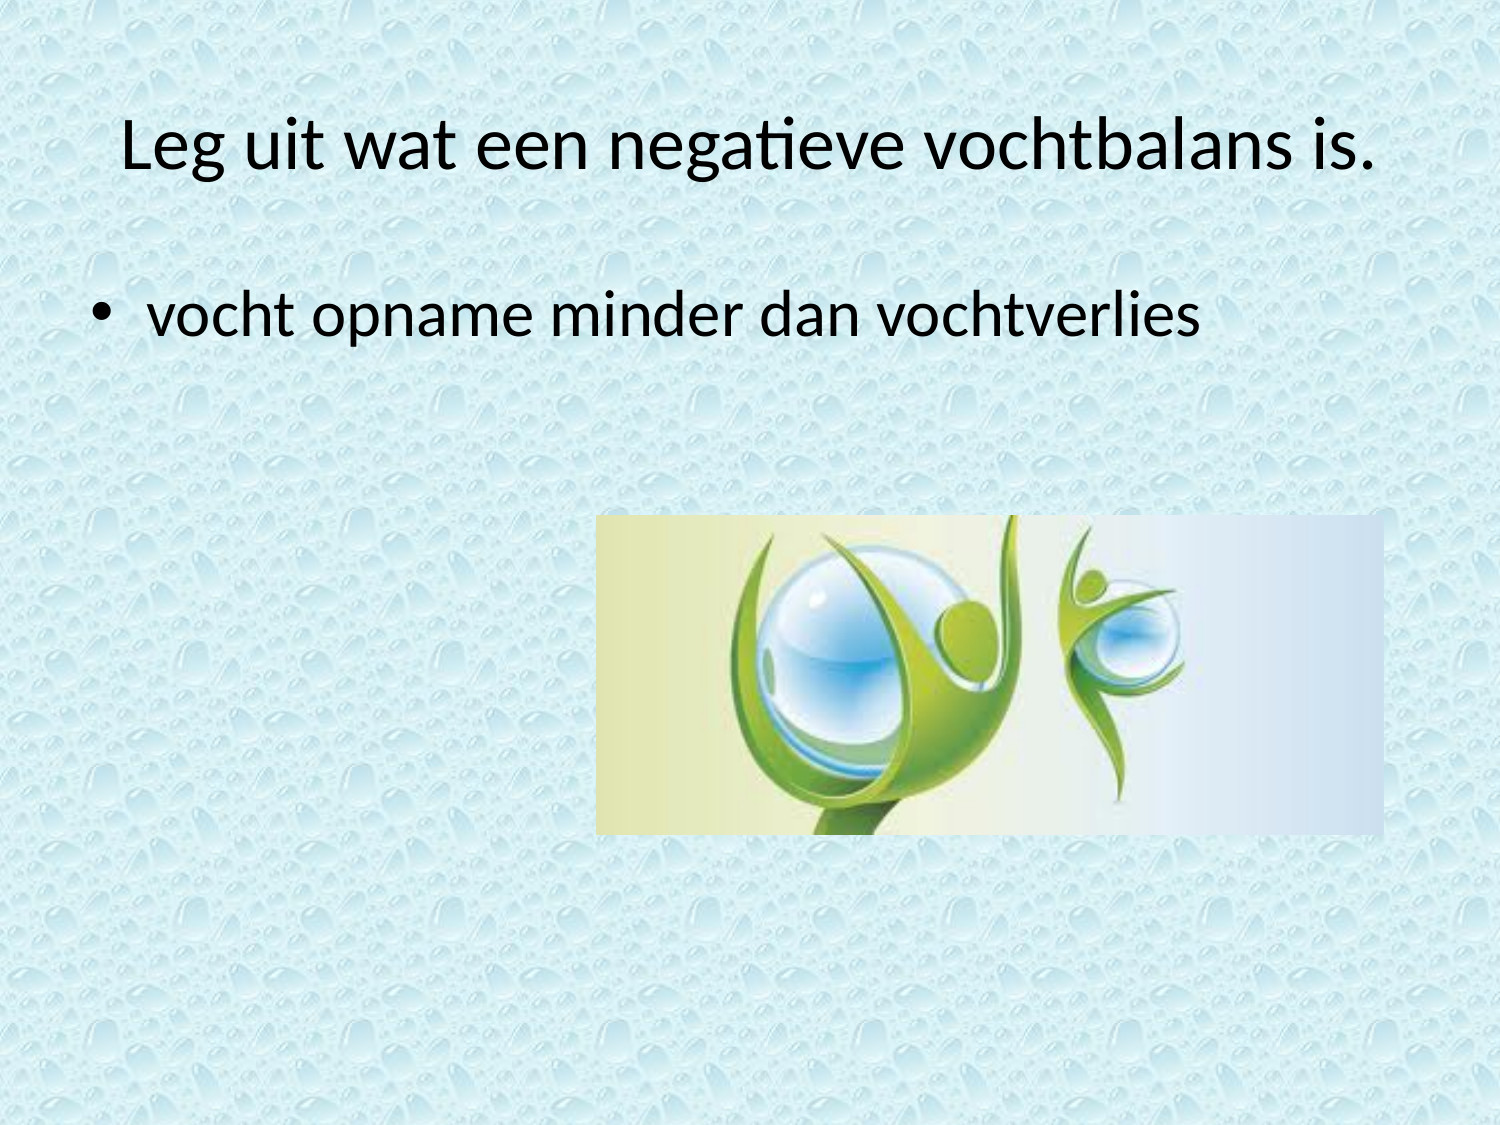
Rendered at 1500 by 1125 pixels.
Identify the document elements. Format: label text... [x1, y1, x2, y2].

title Leg uit wat een negatieve vochtbalans is. [75, 45, 1425, 233]
picture [596, 514, 1384, 835]
list vocht opname minder dan vochtverlies [75, 262, 1425, 1005]
